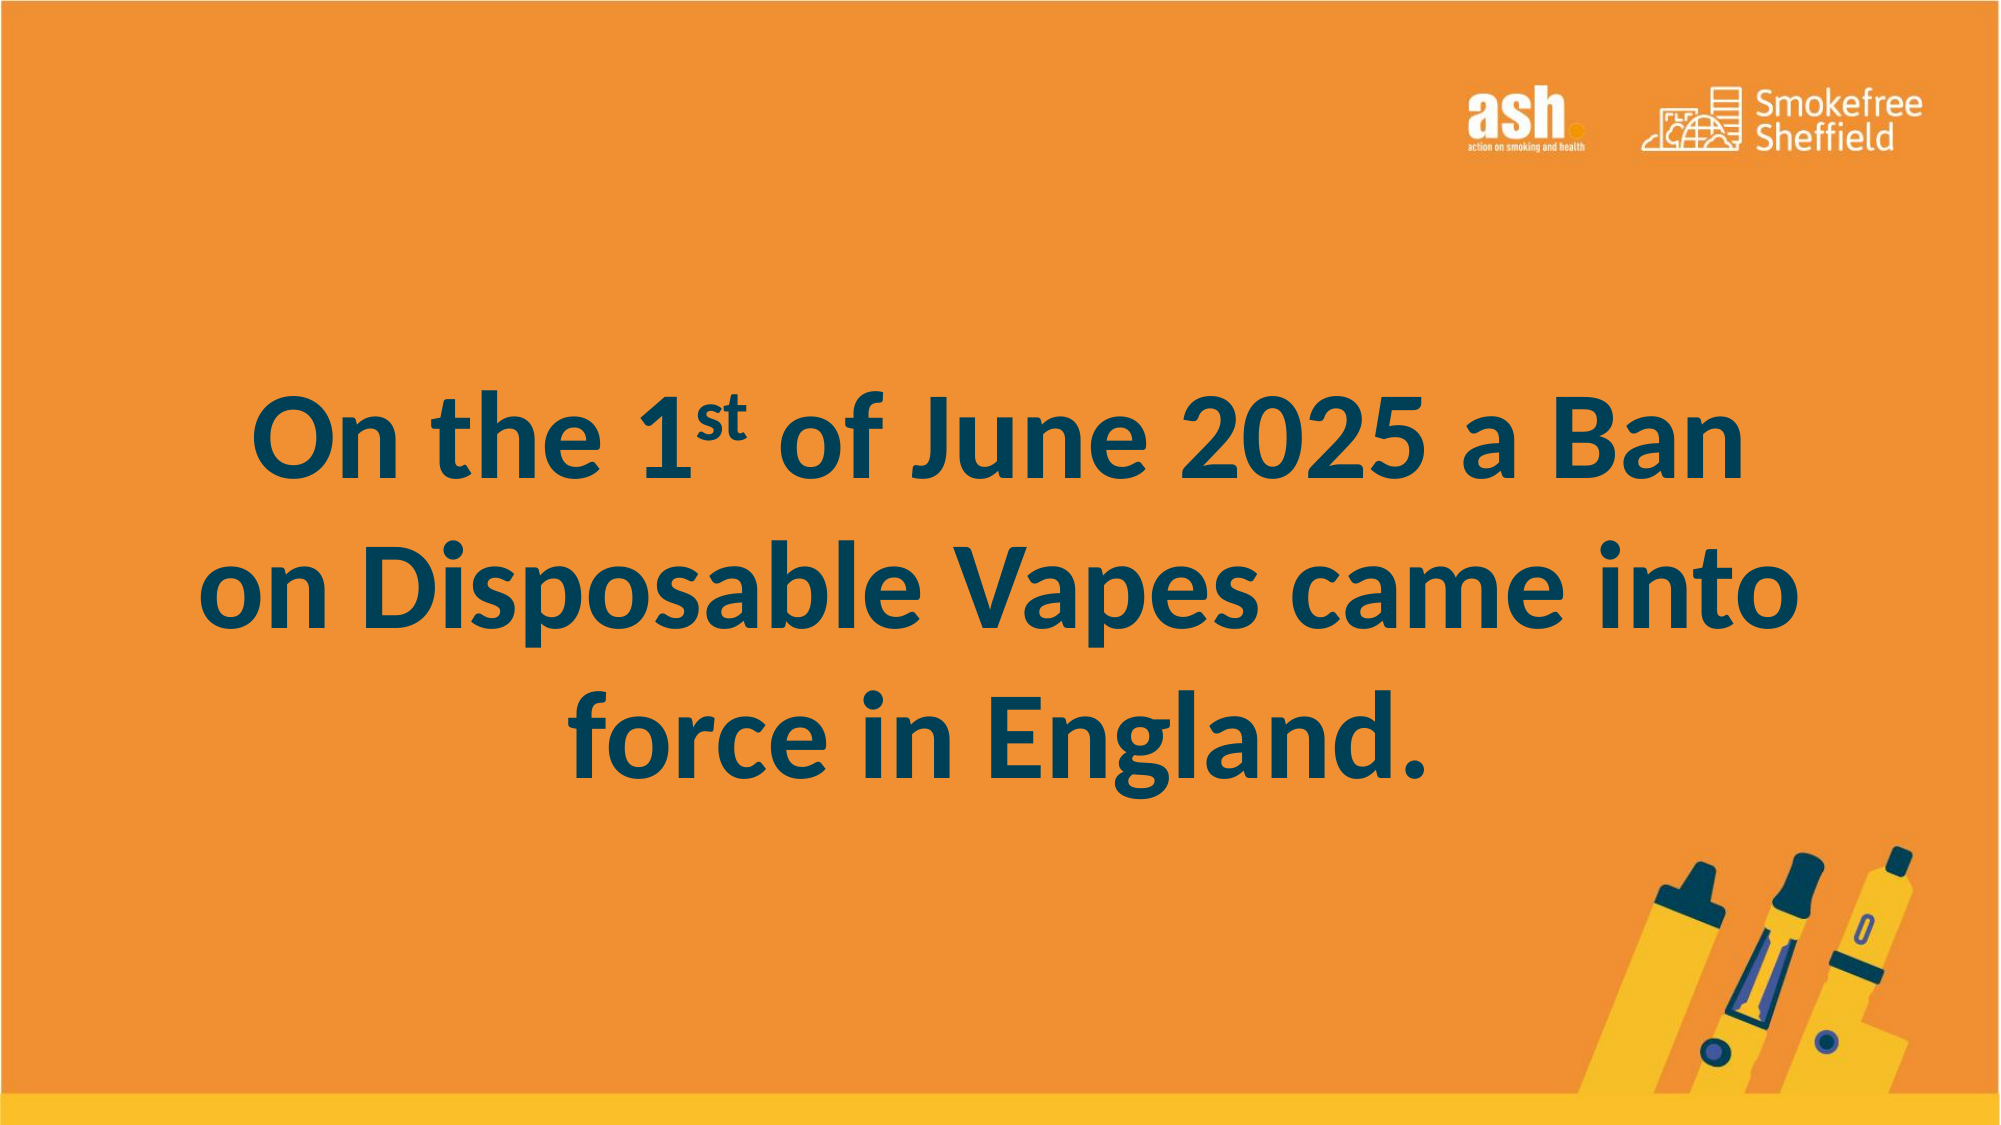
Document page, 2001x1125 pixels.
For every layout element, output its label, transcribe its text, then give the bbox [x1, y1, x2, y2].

text_box On the 1st of June 2025 a Ban on Disposable Vapes came into force in England. [179, 345, 1821, 811]
picture [0, 0, 2000, 1125]
